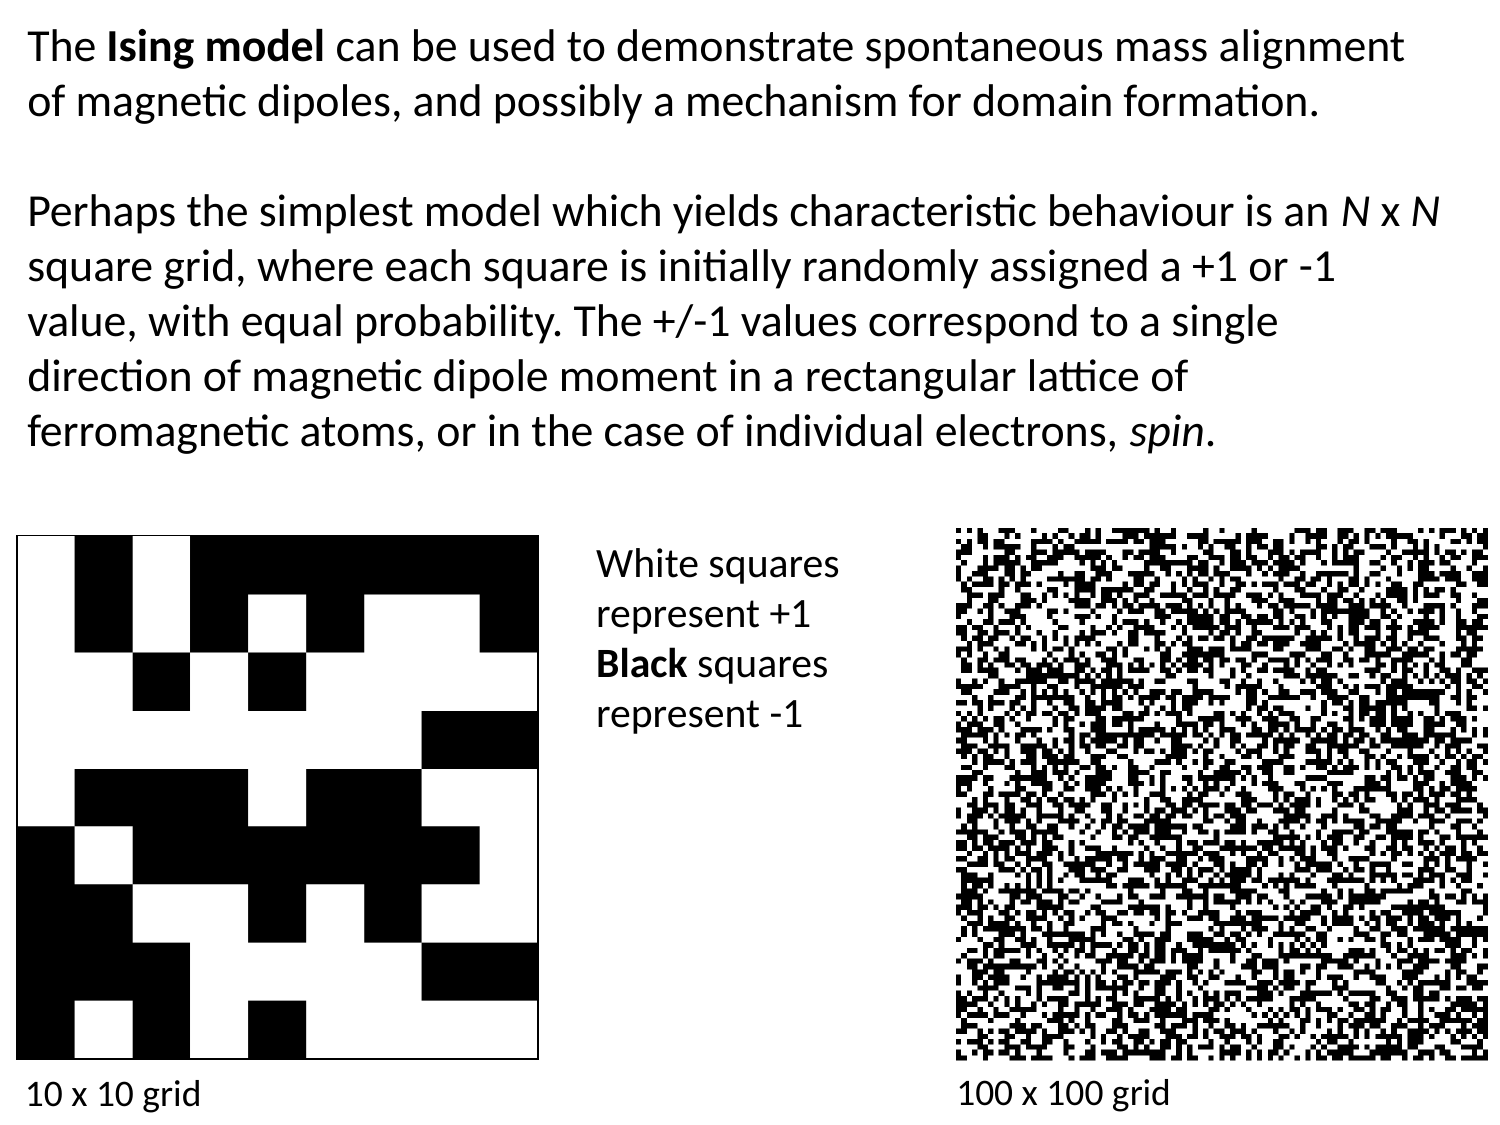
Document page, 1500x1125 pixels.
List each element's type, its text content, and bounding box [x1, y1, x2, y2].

text_box The Ising model can be used to demonstrate spontaneous mass alignment of magnetic dipoles, and possibly a mechanism for domain formation. Perhaps the simplest model which yields characteristic behaviour is an N x N square grid, where each square is initially randomly assigned a +1 or -1 value, with equal probability. The +/-1 values correspond to a single direction of magnetic dipole moment in a rectangular lattice of ferromagnetic atoms, or in the case of individual electrons, spin. [12, 8, 1463, 509]
picture [17, 536, 538, 1059]
text_box White squares represent +1 Black squares represent -1 [581, 528, 914, 744]
picture [945, 519, 1500, 1069]
text_box 100 x 100 grid [941, 1071, 1186, 1121]
text_box 10 x 10 grid [10, 1061, 217, 1121]
